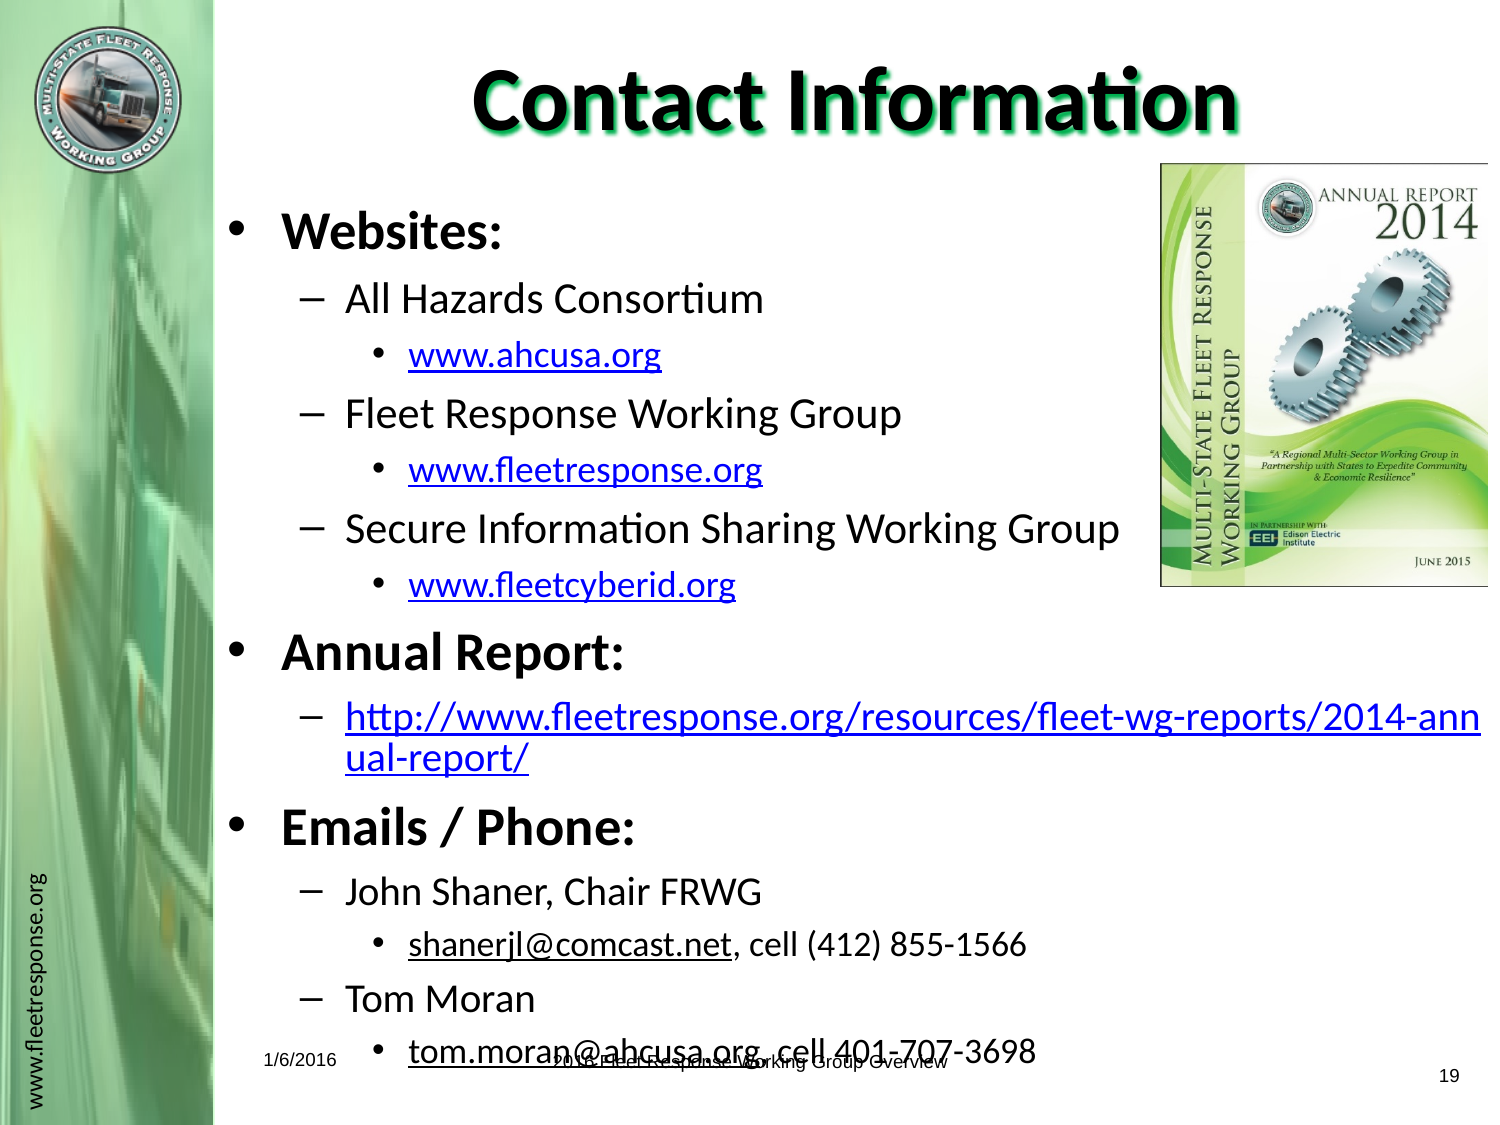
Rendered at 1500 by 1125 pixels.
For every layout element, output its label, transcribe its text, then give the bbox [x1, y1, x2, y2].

picture [1160, 162, 1488, 588]
slide_number 19 [1125, 1045, 1475, 1106]
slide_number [125, 1040, 475, 1100]
footer 2016 Fleet Response Working Group Overview [512, 1042, 988, 1103]
picture [28, 24, 187, 183]
title Contact Information [212, 0, 1500, 187]
list Websites: All Hazards Consortium www.ahcusa.org Fleet Response Working Group www.fleetresponse.org Secure Information Sharing Working Group www.fleetcyberid.org Annual Report: http://www.fleetresponse.org/resources/fleet-wg-reports/2014-annual-report/ Emails / Phone: John Shaner, Chair FRWG shanerjl@comcast.net, cell (412) 855-1566 Tom Moran tom.moran@ahcusa.org, cell 401-707-3698 [212, 187, 1500, 1038]
